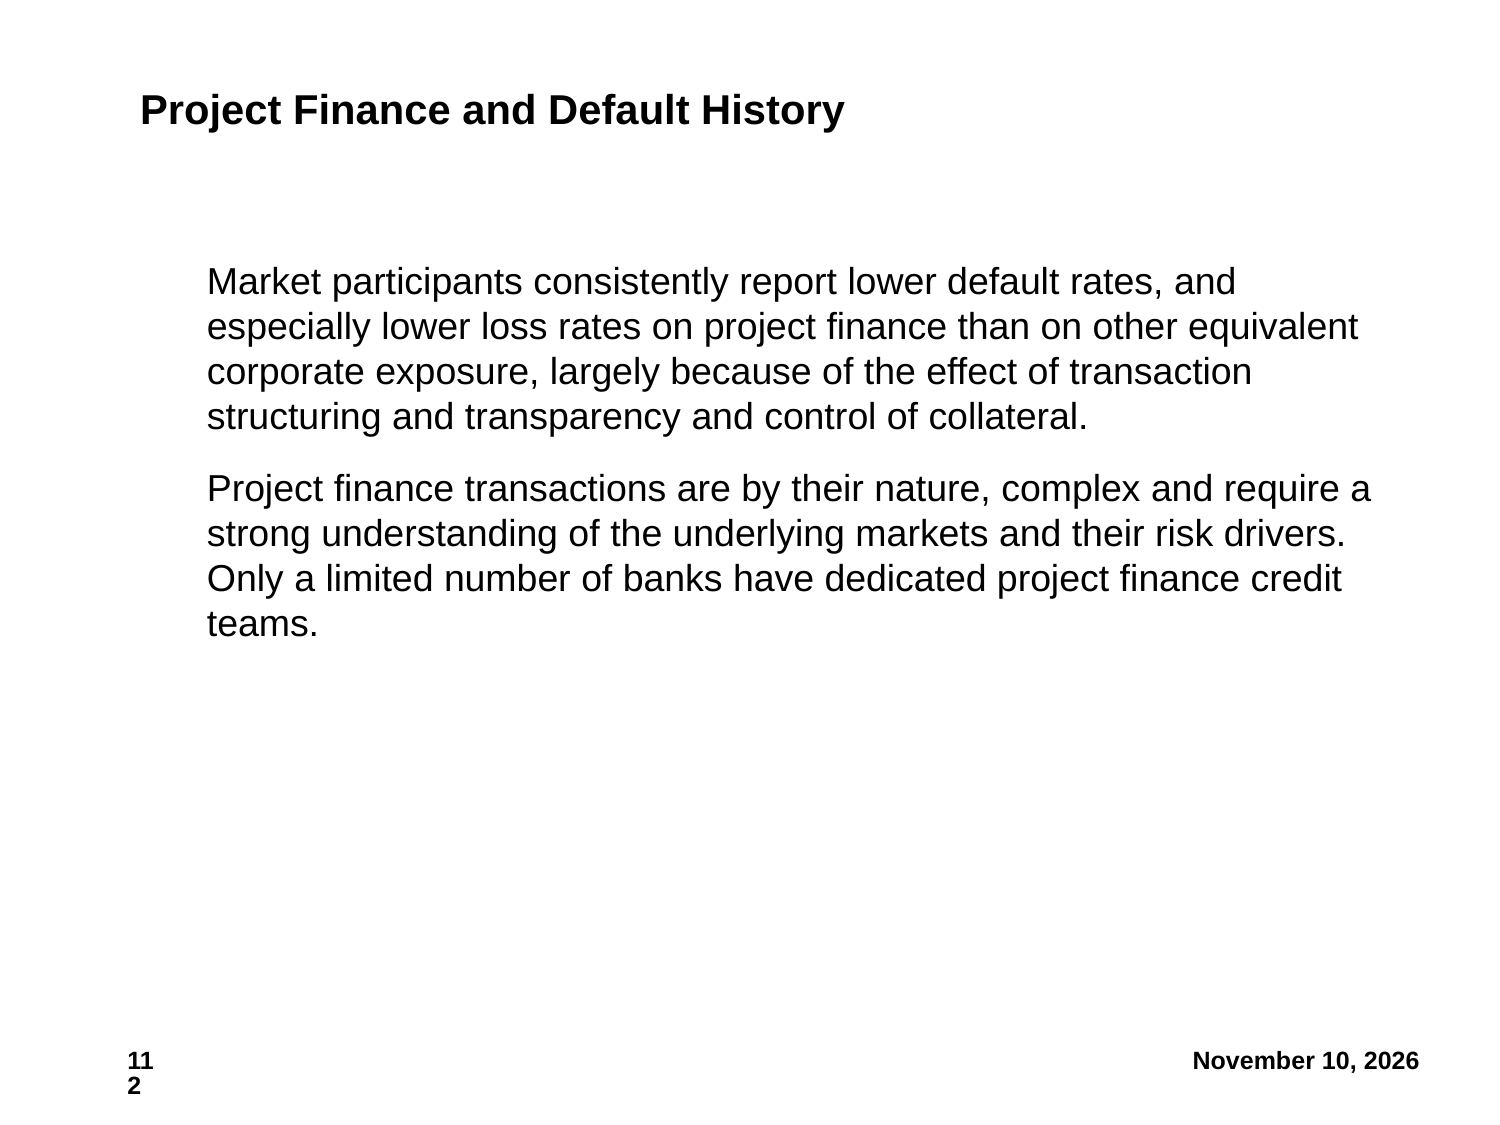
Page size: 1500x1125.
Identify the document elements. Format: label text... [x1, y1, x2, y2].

list Market participants consistently report lower default rates, and especially lower loss rates on project finance than on other equivalent corporate exposure, largely because of the effect of transaction structuring and transparency and control of collateral. Project finance transactions are by their nature, complex and require a strong understanding of the underlying markets and their risk drivers. Only a limited number of banks have dedicated project finance credit teams. [124, 249, 1413, 1001]
title Project Finance and Default History [124, 74, 1376, 226]
